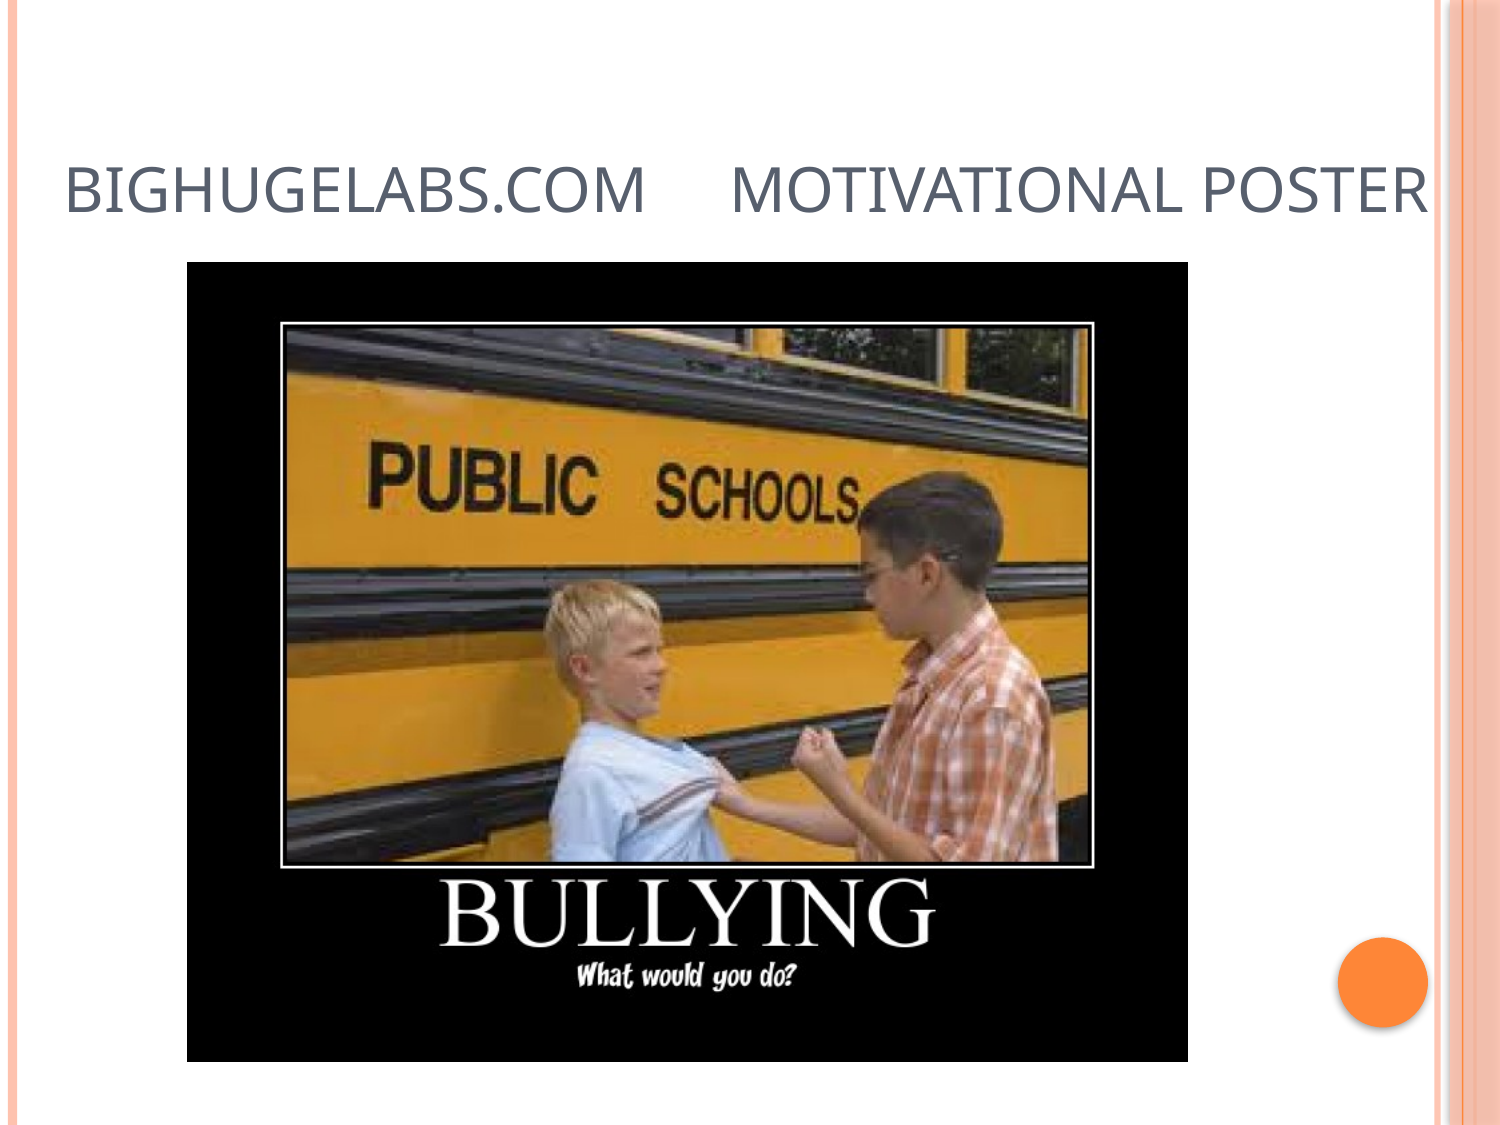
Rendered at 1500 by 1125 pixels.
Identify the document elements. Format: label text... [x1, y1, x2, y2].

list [187, 261, 1188, 1063]
title BigHugeLabs.com Motivational Poster [0, 45, 1450, 233]
